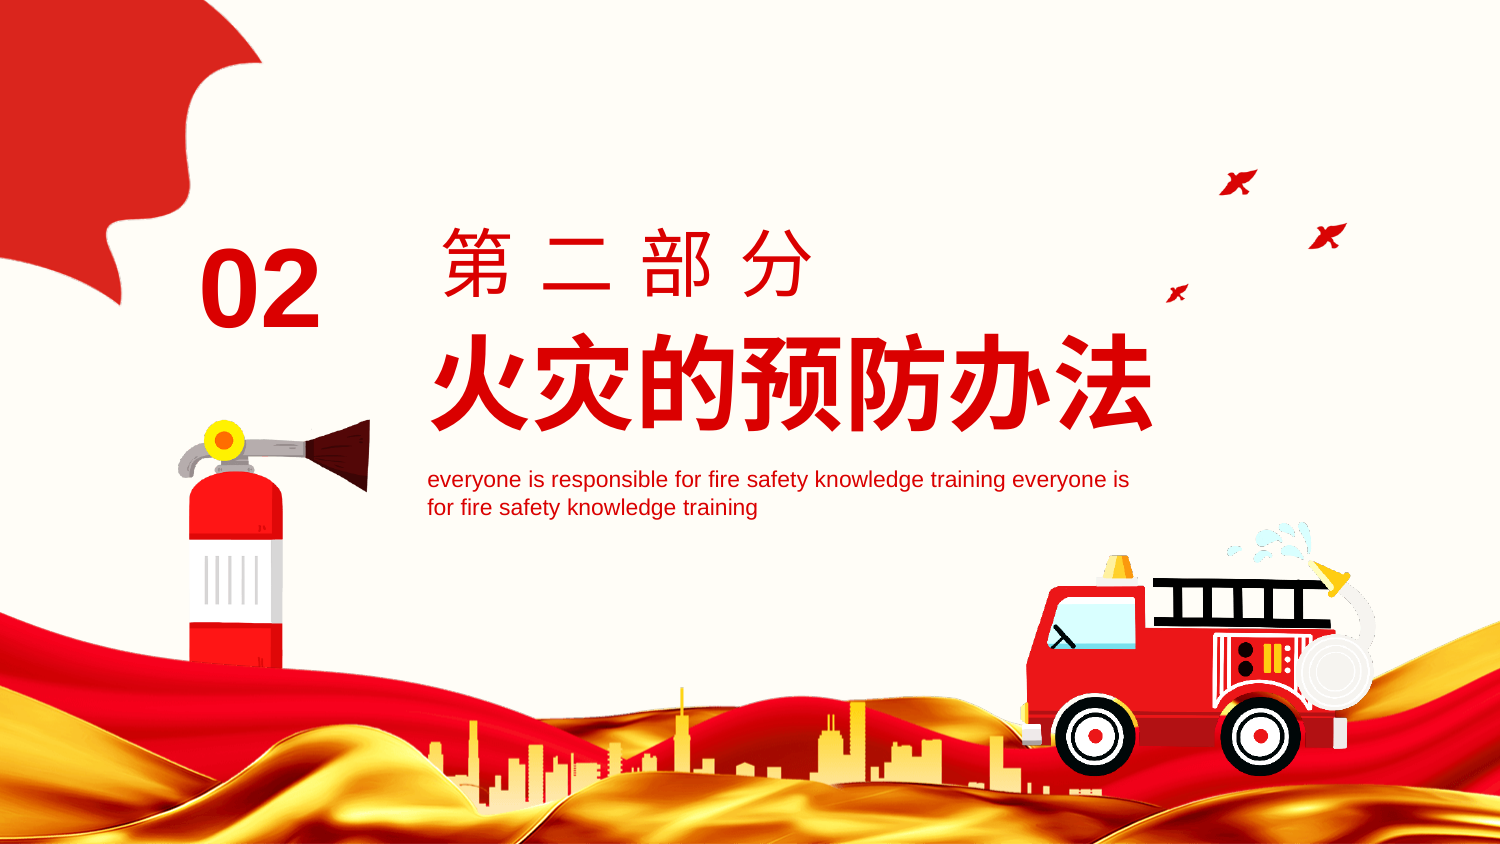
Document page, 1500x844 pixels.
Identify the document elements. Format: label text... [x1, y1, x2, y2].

picture [1140, 145, 1350, 310]
picture [0, 381, 1500, 844]
picture [0, 0, 271, 322]
text_box 第二部分 [424, 209, 875, 314]
text_box 02 [171, 207, 350, 358]
text_box 火灾的预防办法 [412, 311, 1188, 452]
text_box everyone is responsible for fire safety knowledge training everyone is for fire safety knowledge training [412, 457, 1163, 527]
